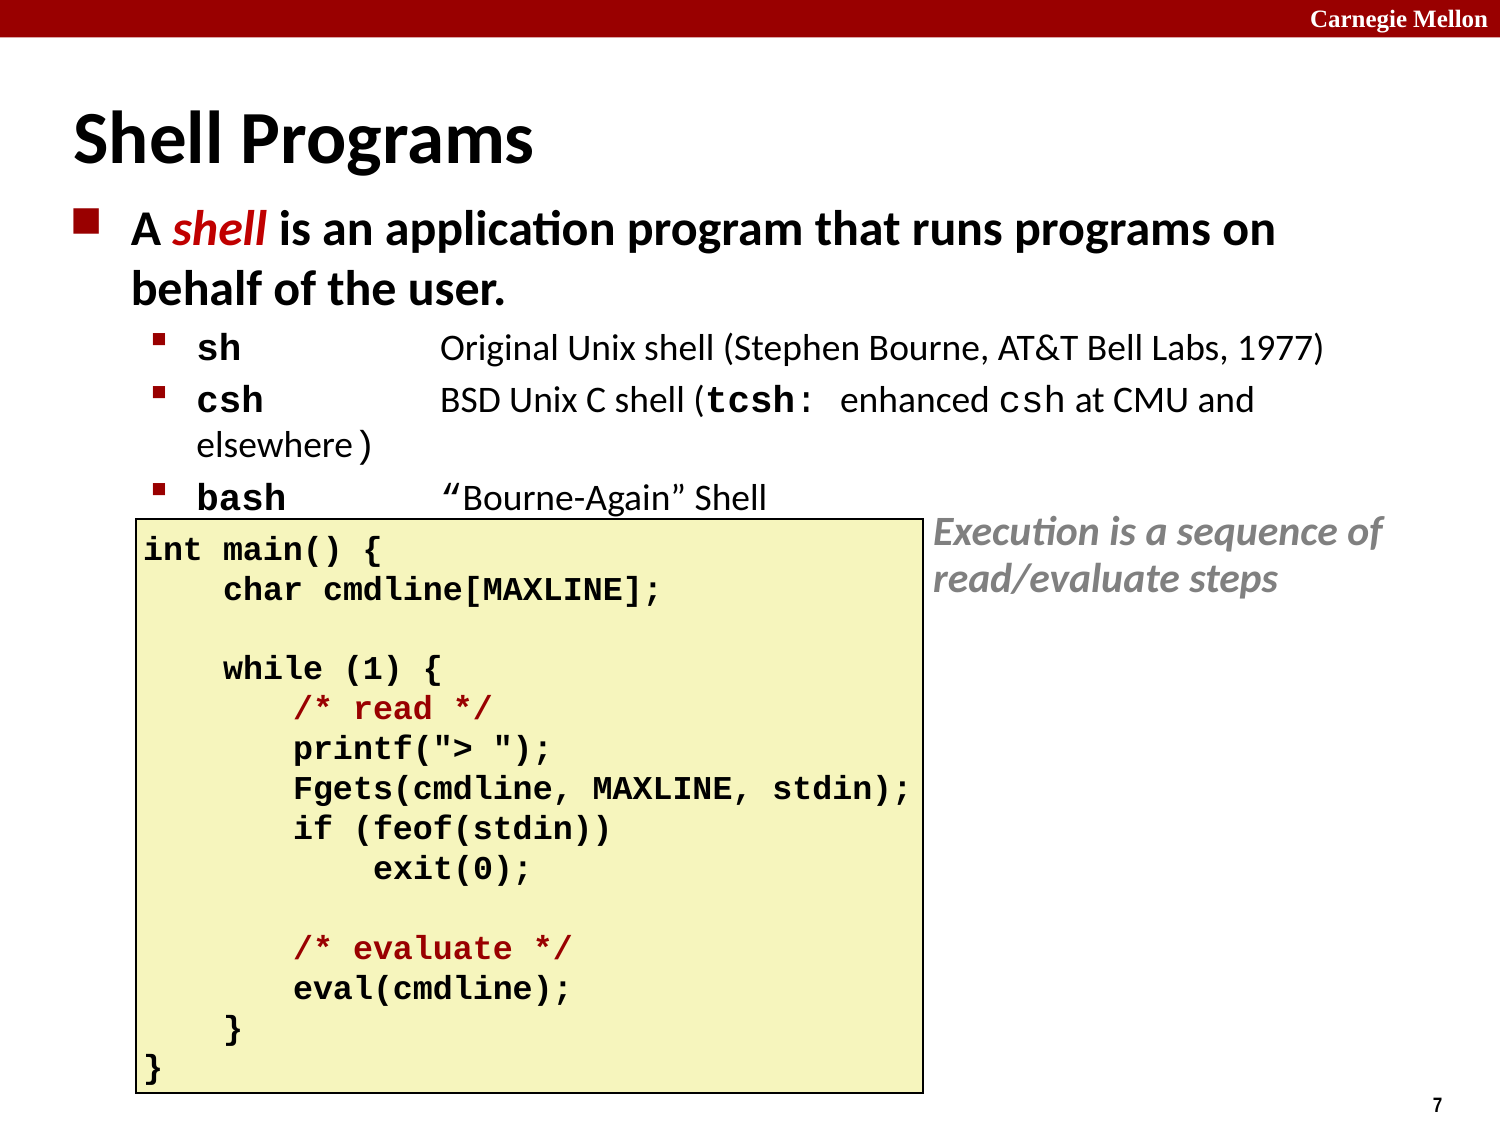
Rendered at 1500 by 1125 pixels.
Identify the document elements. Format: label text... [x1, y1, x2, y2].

text_box Execution is a sequence of read/evaluate steps [918, 500, 1406, 625]
list A shell is an application program that runs programs on behalf of the user. sh Original Unix shell (Stephen Bourne, AT&T Bell Labs, 1977) csh BSD Unix C shell (tcsh: enhanced csh at CMU and elsewhere) bash “Bourne-Again” Shell [59, 187, 1410, 488]
text_box int main() { char cmdline[MAXLINE]; while (1) { /* read */ printf("> "); Fgets(cmdline, MAXLINE, stdin); if (feof(stdin)) exit(0); /* evaluate */ eval(cmdline); } } [135, 519, 924, 1093]
title Shell Programs [58, 71, 1305, 197]
